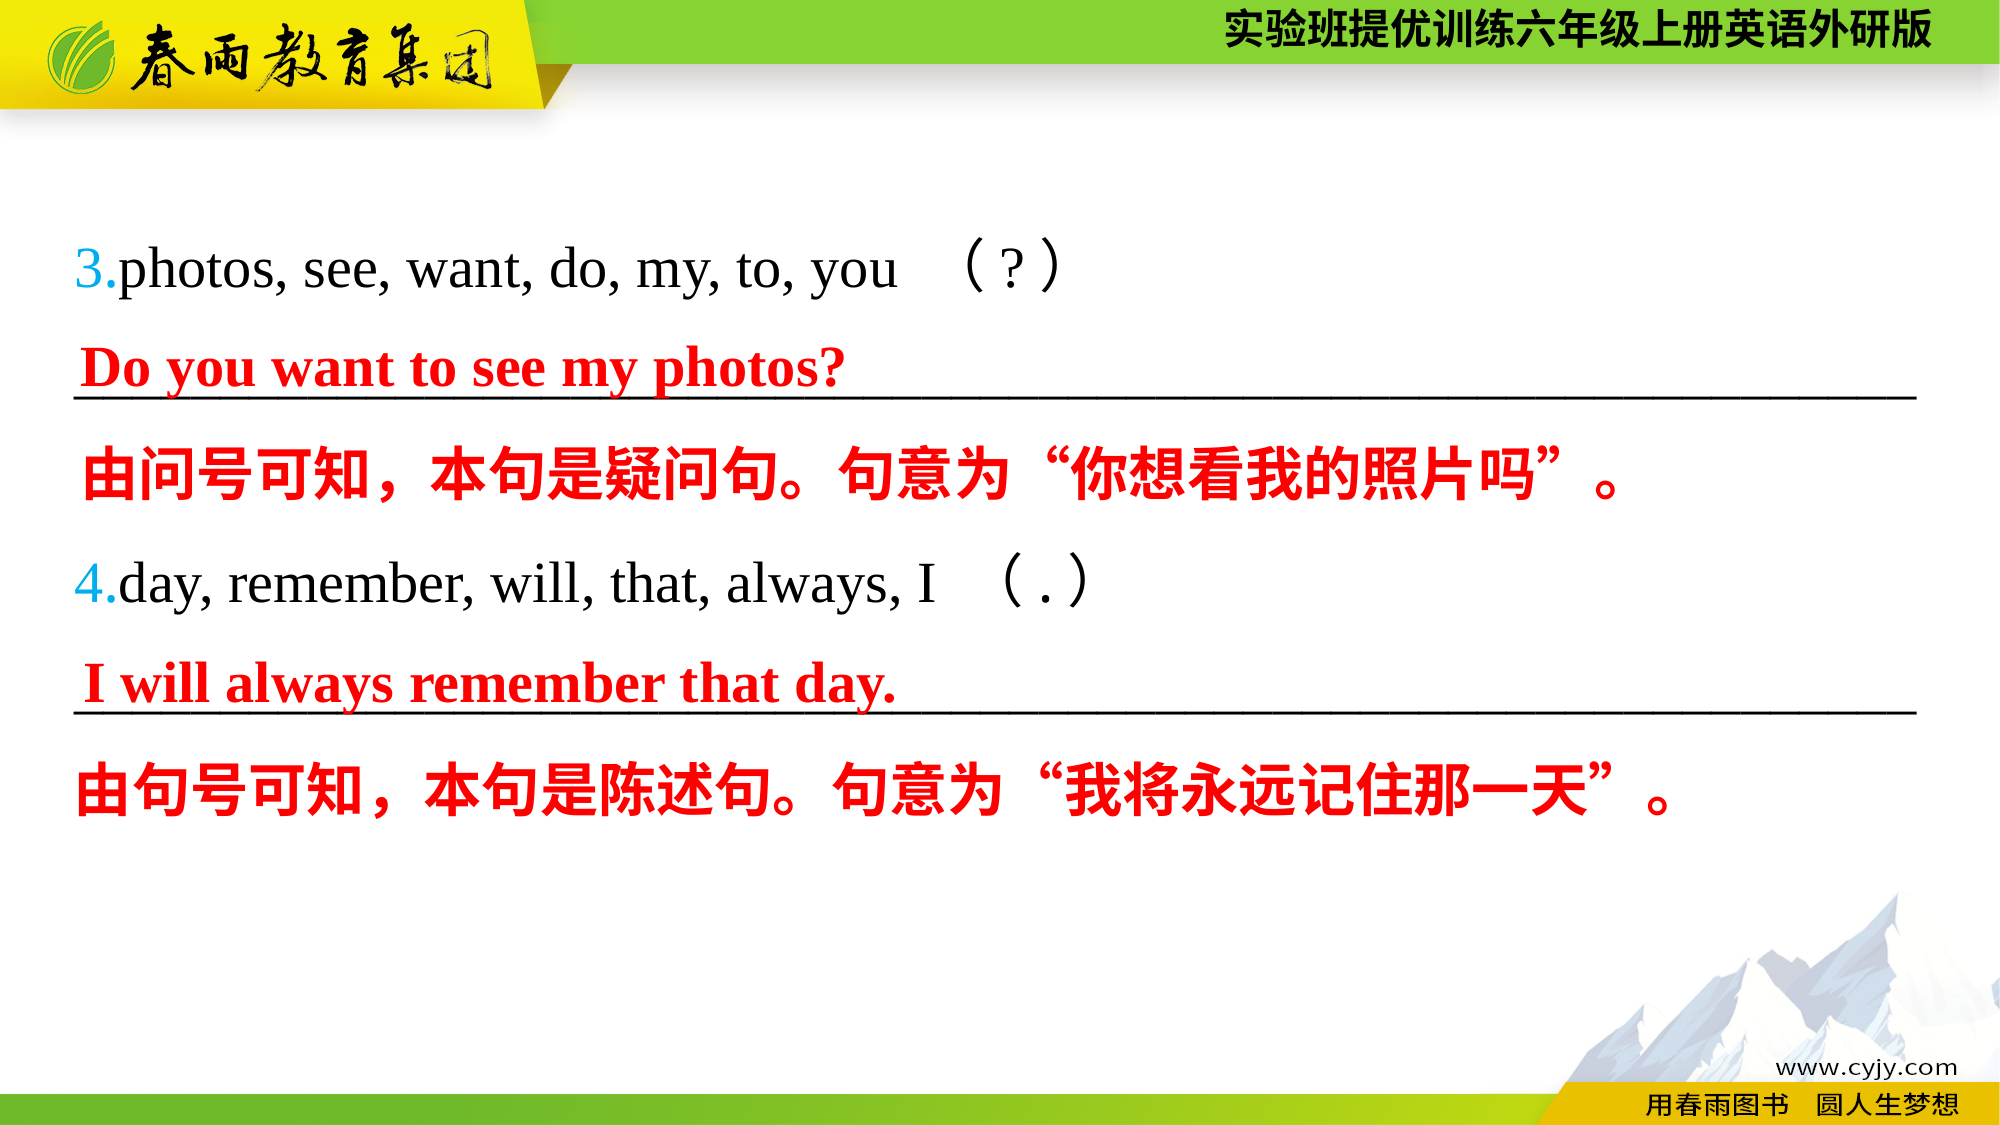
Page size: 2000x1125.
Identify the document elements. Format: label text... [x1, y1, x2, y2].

text_box 由句号可知，本句是陈述句。句意为“我将永远记住那一天”。 [59, 711, 1833, 831]
text_box I will always remember that day. [68, 601, 1068, 711]
text_box Do you want to see my photos? [65, 285, 1066, 395]
text_box 由问号可知，本句是疑问句。句意为“你想看我的照片吗”。 [65, 395, 1910, 515]
list 3.photos, see, want, do, my, to, you （?） _______________________________________________________________ 4.day, remember, will, that, always, I （.） _______________________________________________________________ [59, 187, 1944, 720]
picture [0, 0, 2000, 1125]
